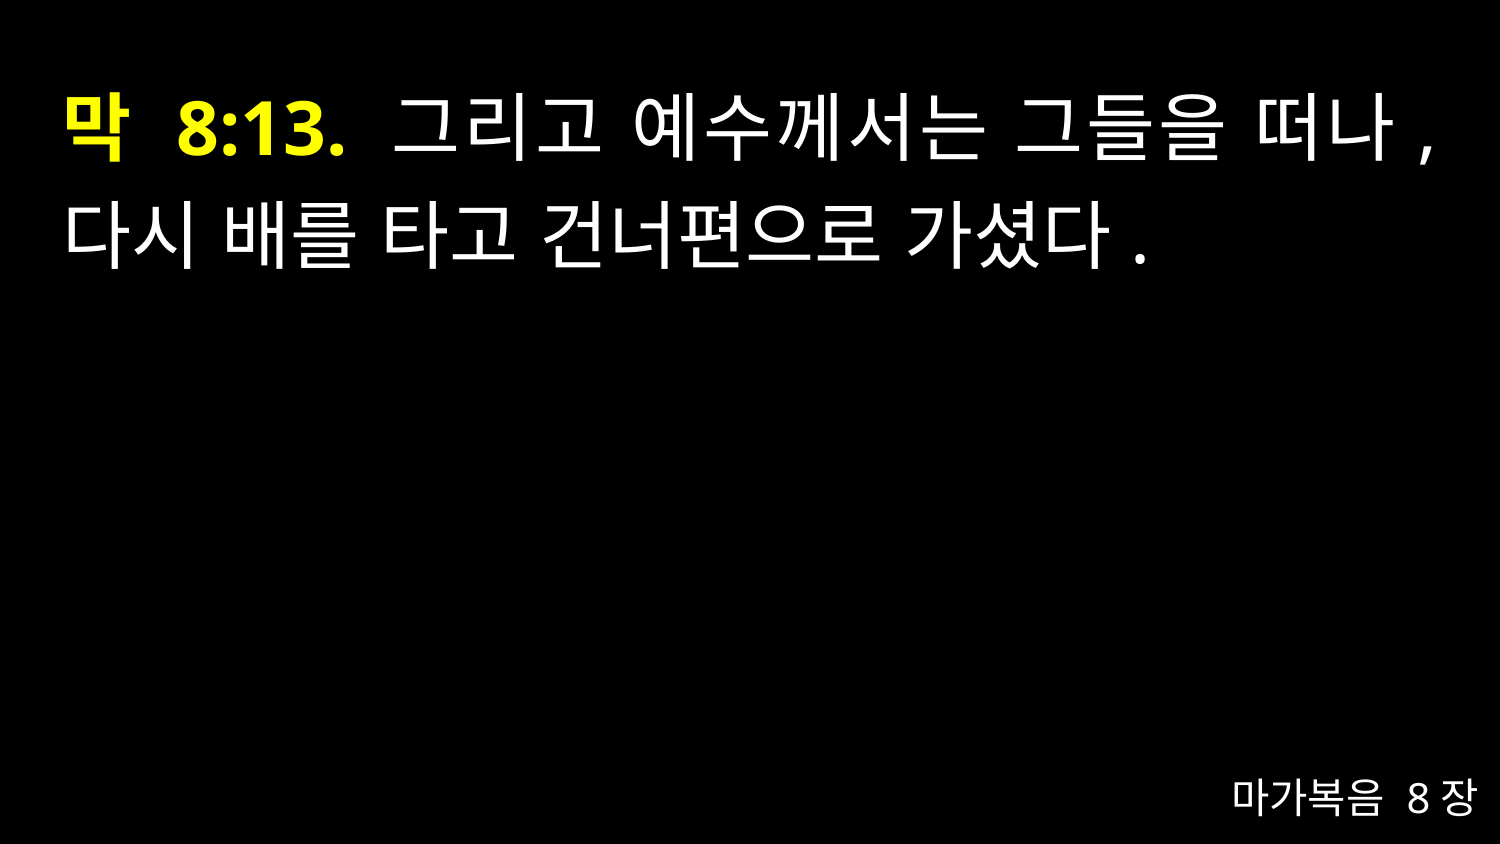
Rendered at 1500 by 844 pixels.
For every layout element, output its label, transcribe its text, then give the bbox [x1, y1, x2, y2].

subtitle 마가복음 8장 [916, 770, 1500, 844]
title 막 8:13. 그리고 예수께서는 그들을 떠나, 다시 배를 타고 건너편으로 가셨다. [0, 0, 1500, 844]
